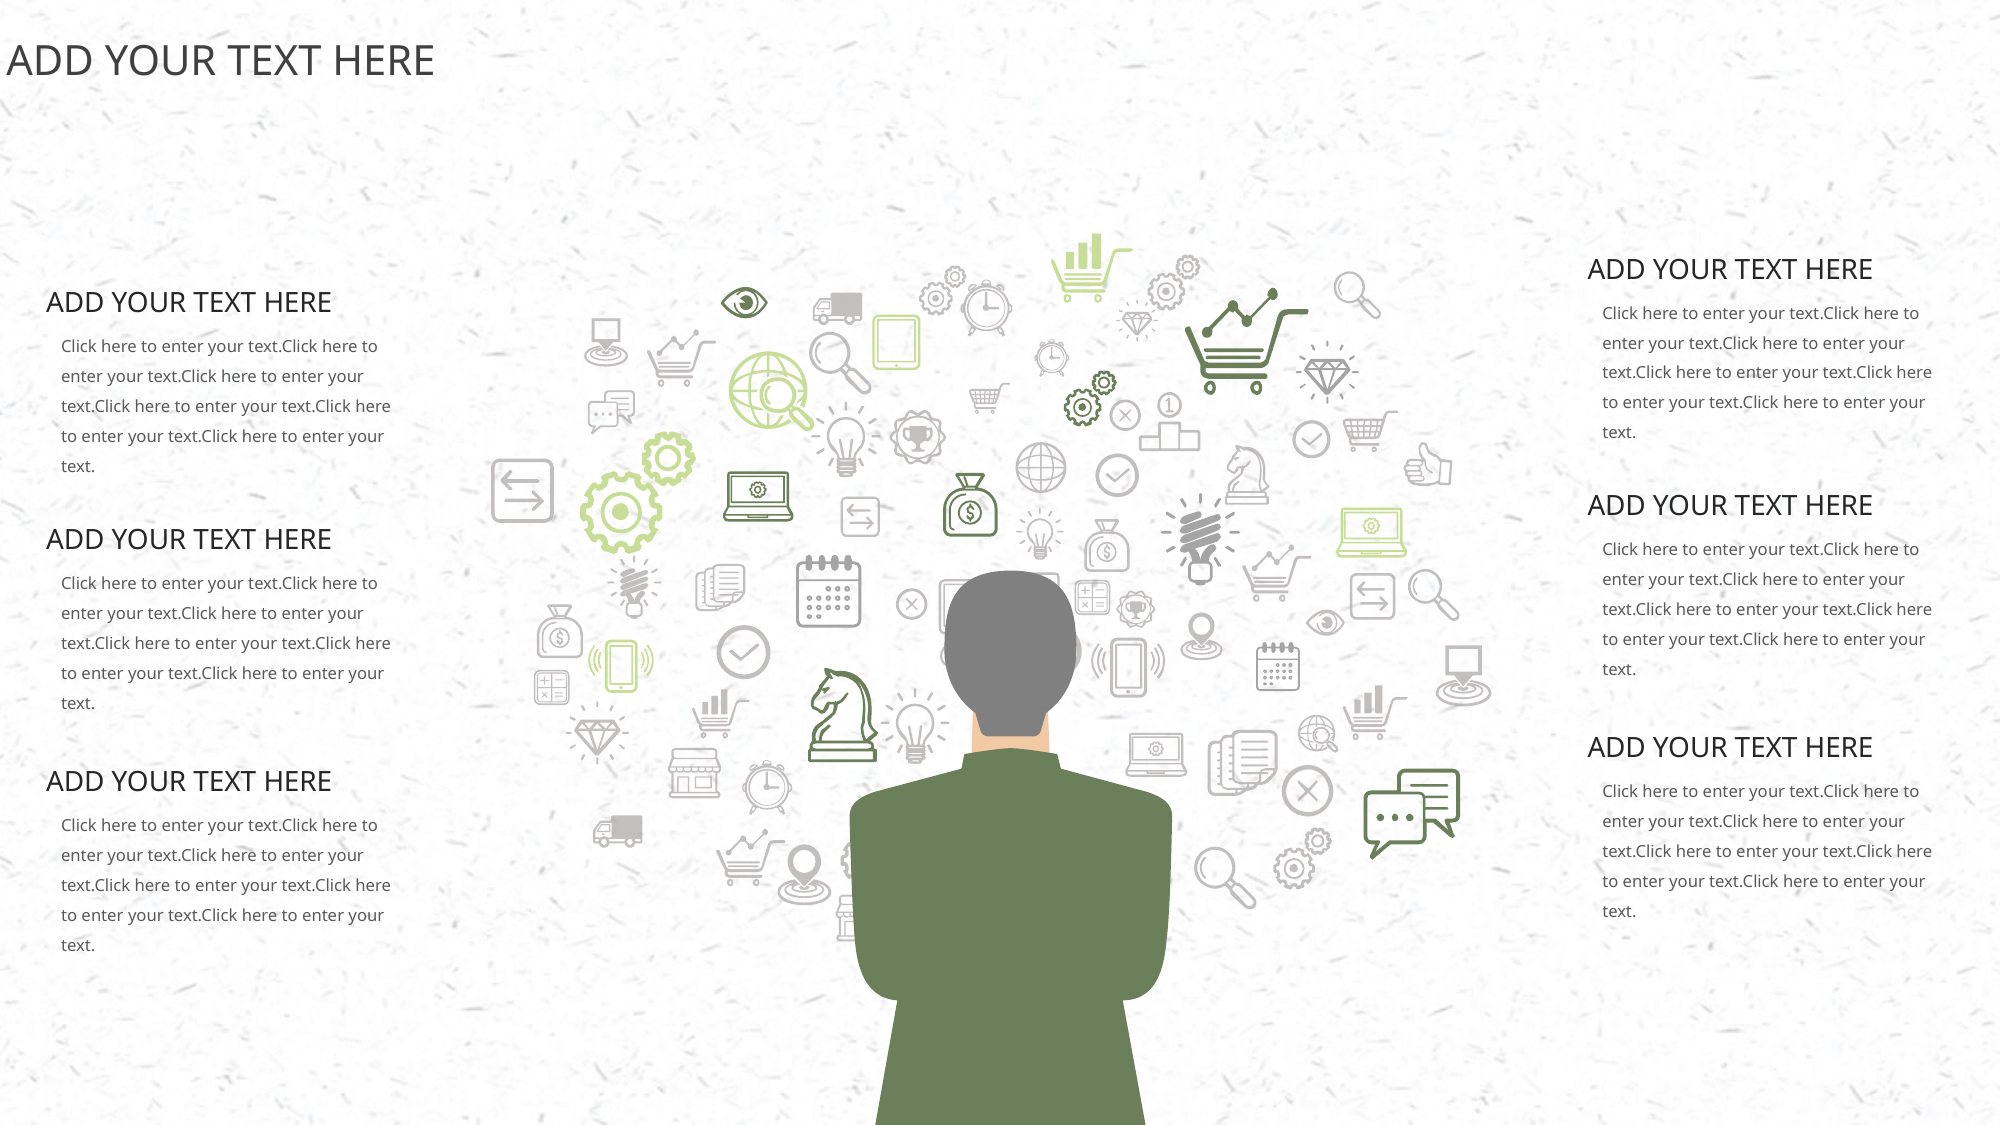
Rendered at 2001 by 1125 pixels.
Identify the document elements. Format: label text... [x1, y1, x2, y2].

text_box [1250, 380, 1263, 395]
text_box [872, 314, 921, 371]
text_box [588, 645, 596, 677]
text_box [812, 292, 863, 325]
text_box [960, 279, 1013, 337]
text_box [536, 604, 583, 659]
text_box [1242, 555, 1312, 603]
text_box [867, 418, 877, 425]
text_box [574, 719, 630, 756]
text_box [1063, 370, 1117, 427]
text_box [1281, 764, 1334, 817]
text_box [1147, 254, 1201, 311]
text_box ADD YOUR TEXT HERE [1587, 251, 1913, 285]
text_box [1375, 685, 1383, 714]
text_box [610, 568, 618, 574]
text_box [1078, 242, 1088, 269]
text_box ADD YOUR TEXT HERE [46, 285, 372, 318]
text_box [1160, 530, 1172, 534]
text_box [1214, 498, 1221, 508]
text_box [1051, 248, 1133, 303]
text_box ADD YOUR TEXT HERE [46, 521, 372, 555]
text_box [643, 645, 654, 677]
text_box [1203, 380, 1216, 395]
text_box [742, 759, 793, 815]
text_box [1292, 420, 1331, 459]
text_box [840, 842, 849, 879]
text_box [651, 591, 658, 597]
text_box [796, 554, 862, 628]
text_box [593, 648, 602, 673]
text_box [1297, 714, 1339, 753]
text_box ADD YOUR TEXT HERE [46, 763, 372, 797]
text_box [1435, 645, 1492, 707]
text_box [711, 695, 718, 715]
text_box [1084, 519, 1130, 570]
text_box [1333, 271, 1382, 320]
text_box [1336, 507, 1407, 558]
text_box [919, 265, 967, 316]
text_box [651, 568, 658, 574]
text_box [1310, 344, 1316, 351]
text_box Click here to enter your text.Click here to enter your text.Click here to enter your text.Click here to enter your text.Click here to enter your text.Click here to enter your text. [1587, 521, 1963, 687]
text_box [1256, 642, 1300, 692]
text_box [1166, 545, 1176, 553]
text_box [720, 286, 768, 319]
text_box [1310, 393, 1316, 400]
text_box [610, 591, 618, 597]
text_box [721, 689, 728, 715]
text_box [716, 840, 786, 887]
text_box [1179, 511, 1221, 586]
text_box [1229, 530, 1241, 534]
text_box [815, 418, 825, 425]
text_box [1364, 692, 1372, 714]
picture [814, 675, 849, 709]
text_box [849, 570, 1173, 1125]
text_box [695, 563, 746, 612]
text_box [620, 568, 649, 619]
text_box [1026, 518, 1054, 560]
text_box ADD YOUR TEXT HERE [1587, 729, 1913, 763]
text_box [808, 668, 849, 763]
text_box [777, 844, 832, 906]
text_box [1225, 545, 1235, 553]
text_box [728, 351, 815, 432]
text_box [1407, 568, 1460, 621]
text_box Click here to enter your text.Click here to enter your text.Click here to enter your text.Click here to enter your text.Click here to enter your text.Click here to enter your text. [1587, 285, 1963, 450]
picture [813, 744, 849, 748]
text_box [1180, 612, 1223, 661]
text_box [1202, 287, 1278, 338]
text_box [1194, 846, 1257, 910]
text_box Click here to enter your text.Click here to enter your text.Click here to enter your text.Click here to enter your text.Click here to enter your text.Click here to enter your text. [1587, 763, 1963, 929]
text_box [1225, 445, 1270, 505]
text_box [1157, 391, 1182, 418]
text_box [647, 340, 717, 387]
text_box ADD YOUR TEXT HERE [0, 0, 520, 117]
text_box [584, 318, 629, 367]
text_box [827, 405, 834, 415]
picture [811, 752, 849, 759]
text_box [533, 669, 570, 706]
text_box [1403, 442, 1453, 487]
text_box [835, 894, 849, 942]
text_box [604, 639, 638, 693]
text_box [641, 652, 645, 669]
picture [816, 695, 849, 740]
picture [844, 856, 849, 865]
text_box [1349, 573, 1396, 620]
text_box [643, 559, 649, 566]
text_box [1342, 697, 1408, 741]
text_box [692, 699, 751, 739]
text_box [1299, 383, 1306, 389]
text_box [1122, 311, 1152, 342]
text_box [1138, 421, 1201, 452]
text_box [491, 458, 554, 523]
text_box [1015, 442, 1067, 494]
text_box [857, 405, 864, 415]
text_box [969, 382, 1011, 414]
picture [799, 565, 849, 579]
picture [1087, 534, 1127, 569]
text_box [1251, 544, 1295, 572]
picture [841, 897, 849, 903]
text_box [889, 409, 947, 465]
text_box [1179, 498, 1187, 508]
text_box [725, 828, 769, 856]
text_box [809, 331, 872, 395]
text_box [867, 448, 877, 455]
text_box Click here to enter your text.Click here to enter your text.Click here to enter your text.Click here to enter your text.Click here to enter your text.Click here to enter your text. [46, 797, 421, 962]
text_box [1273, 827, 1332, 890]
text_box [593, 815, 643, 848]
text_box [667, 747, 722, 799]
text_box [656, 329, 699, 357]
text_box [844, 401, 848, 411]
picture [799, 582, 849, 624]
text_box [723, 471, 794, 522]
text_box [826, 416, 866, 478]
picture [1104, 522, 1114, 529]
text_box [1166, 511, 1176, 519]
picture [0, 0, 2001, 1125]
text_box [716, 625, 771, 680]
text_box [840, 496, 880, 537]
text_box [1034, 338, 1070, 377]
text_box [1305, 609, 1345, 636]
text_box [1304, 358, 1359, 395]
text_box [1095, 453, 1139, 498]
text_box [569, 744, 576, 750]
text_box [1184, 309, 1309, 379]
text_box [641, 431, 697, 487]
text_box Click here to enter your text.Click here to enter your text.Click here to enter your text.Click here to enter your text.Click here to enter your text.Click here to enter your text. [46, 555, 421, 720]
text_box [1342, 410, 1399, 453]
text_box [943, 472, 998, 537]
picture [1173, 765, 1183, 770]
text_box [1225, 511, 1235, 519]
text_box [1363, 768, 1461, 860]
text_box [1207, 729, 1278, 796]
text_box [587, 390, 635, 435]
text_box [1173, 732, 1188, 777]
text_box Click here to enter your text.Click here to enter your text.Click here to enter your text.Click here to enter your text.Click here to enter your text.Click here to enter your text. [46, 318, 421, 484]
text_box [1109, 399, 1141, 431]
text_box [1091, 233, 1102, 269]
text_box [580, 471, 663, 554]
text_box [815, 448, 825, 455]
picture [1173, 738, 1178, 759]
picture [840, 906, 849, 911]
picture [841, 917, 849, 935]
text_box ADD YOUR TEXT HERE [1587, 488, 1913, 521]
picture [1173, 735, 1181, 762]
